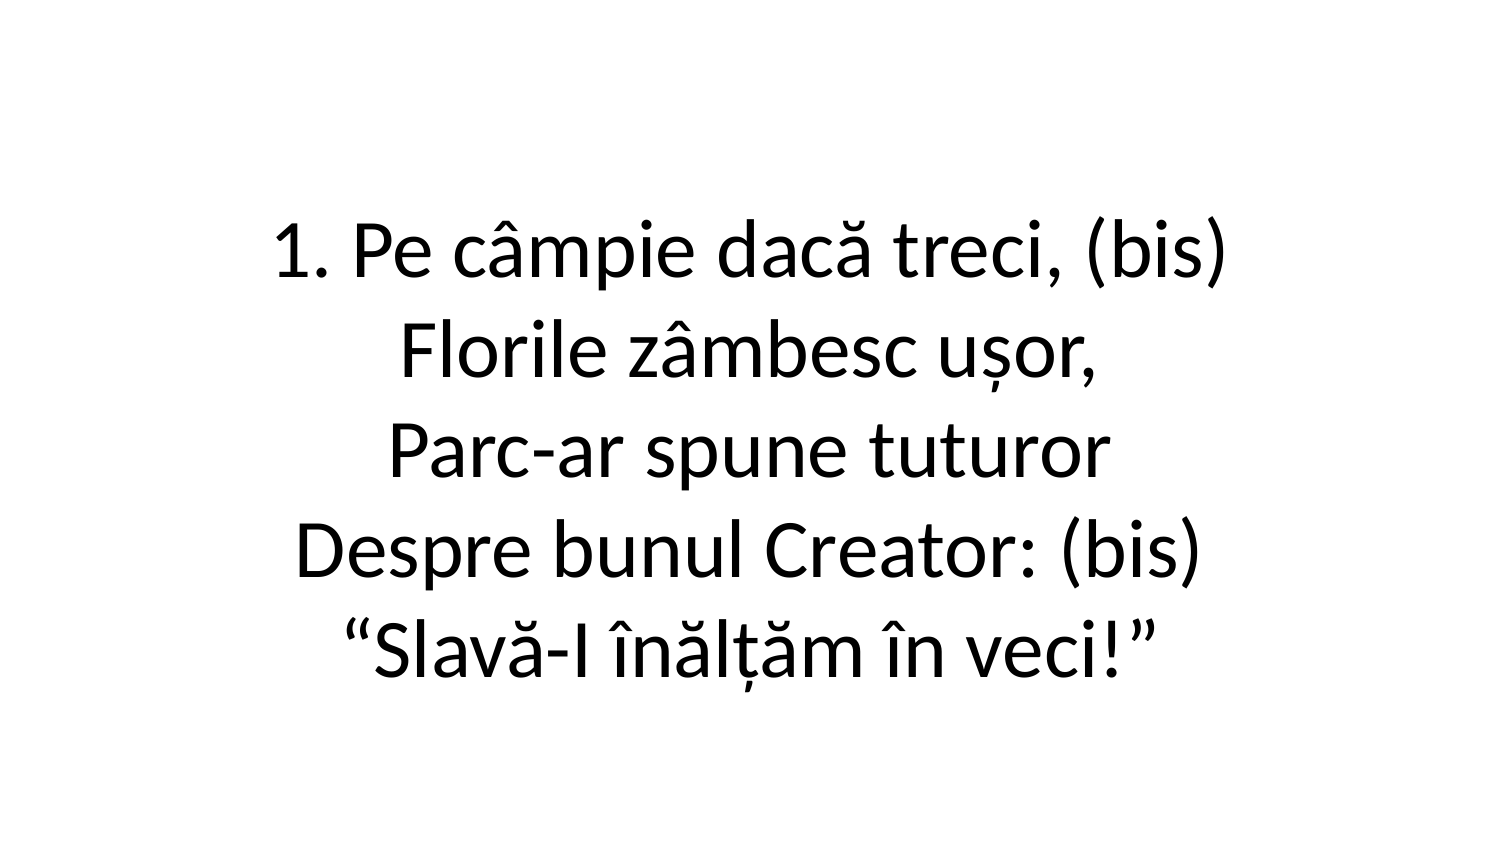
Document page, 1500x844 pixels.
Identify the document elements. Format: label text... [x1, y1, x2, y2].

text_box 1. Pe câmpie dacă treci, (bis) Florile zâmbesc ușor, Parc-ar spune tuturor Despre bunul Creator: (bis) “Slavă-I înălțăm în veci!” [254, 142, 1246, 702]
